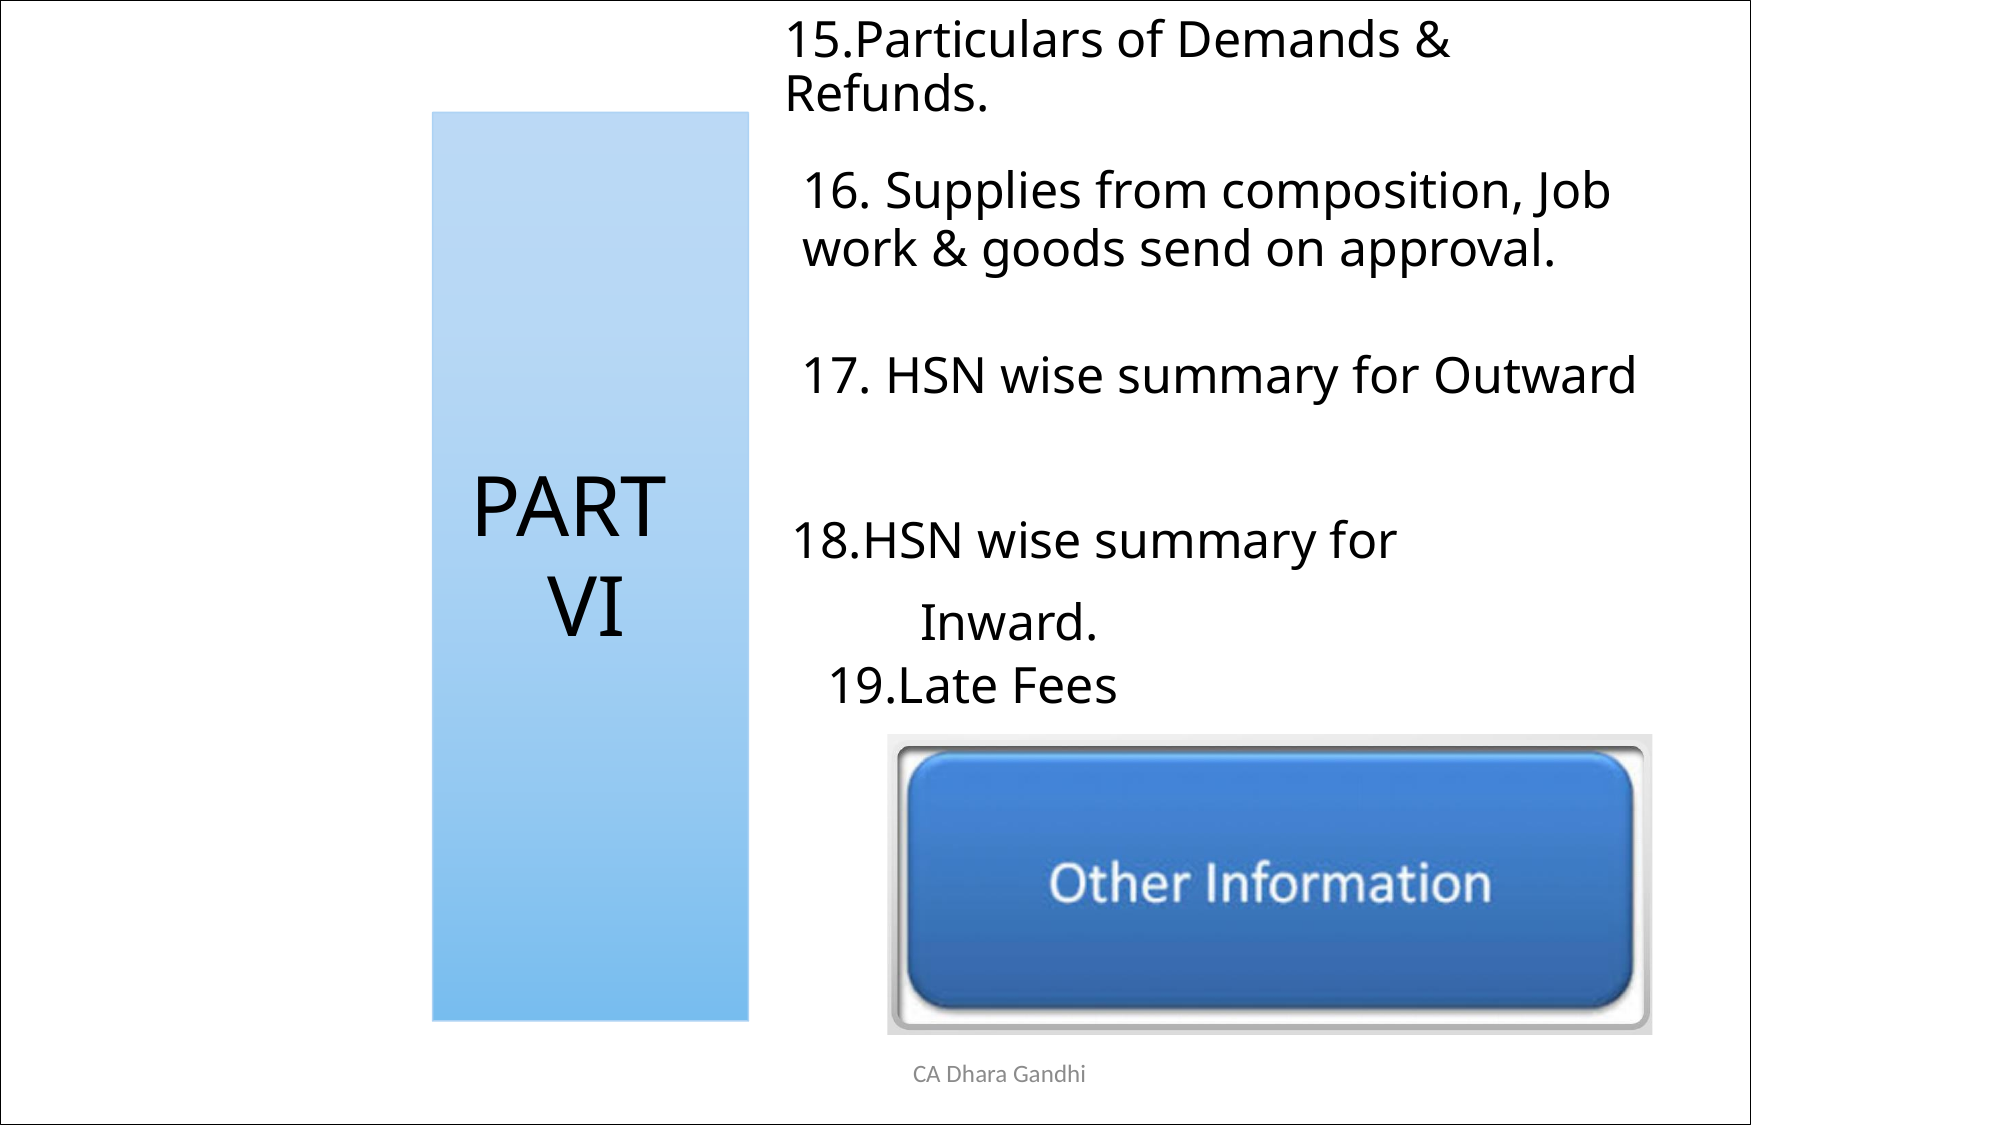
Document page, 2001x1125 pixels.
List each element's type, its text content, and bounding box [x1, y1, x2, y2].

footer CA Dhara Gandhi [662, 1042, 1338, 1103]
text_box [0, 0, 1750, 1125]
